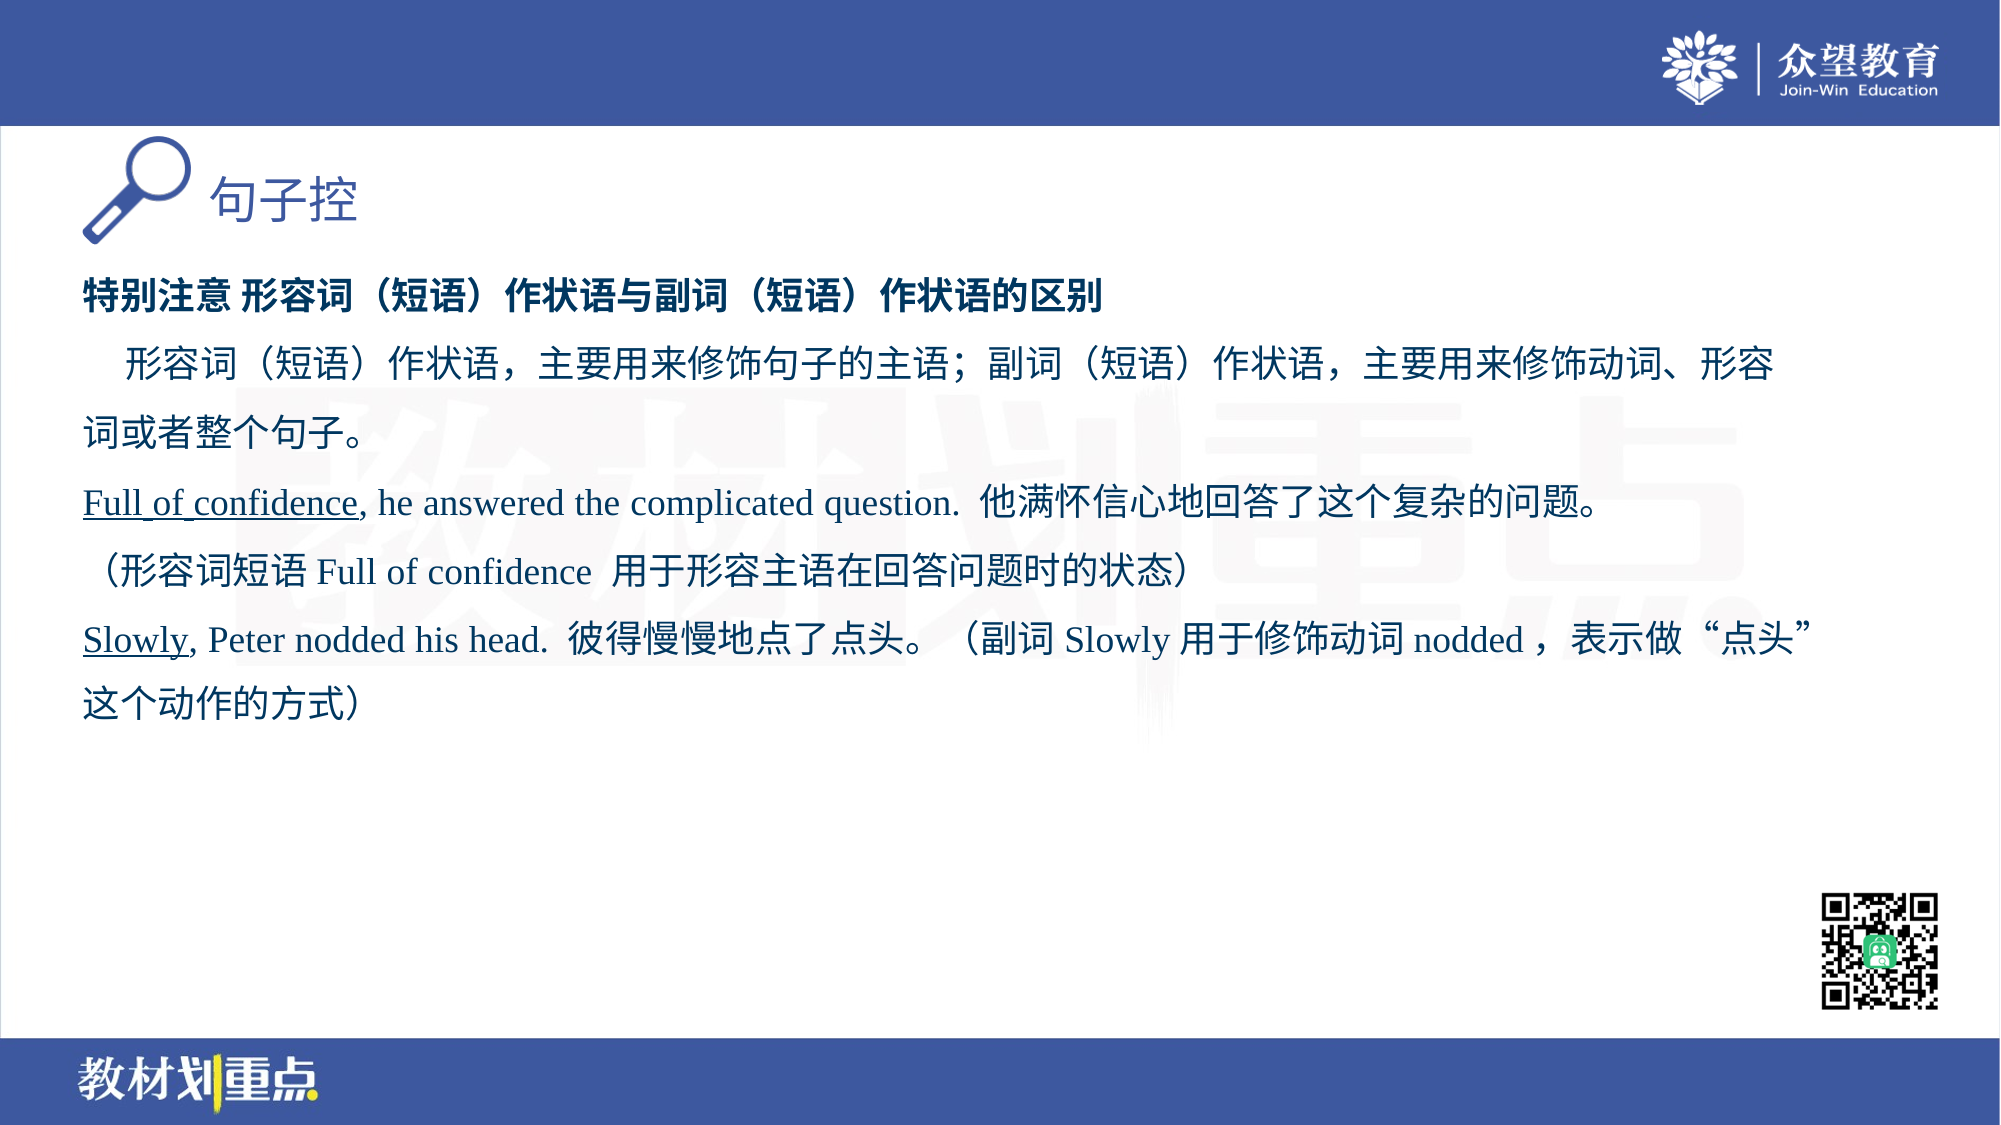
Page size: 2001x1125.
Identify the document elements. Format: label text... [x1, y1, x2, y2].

text_box 特别注意 形容词（短语）作状语与副词（短语）作状语的区别 形容词（短语）作状语，主要用来修饰句子的主语；副词（短语）作状语，主要用来修饰动词、形容 词或者整个句子。 Full of confidence, he answered the complicated question. 他满怀信心地回答了这个复杂的问题。 （形容词短语Full of confidence 用于形容主语在回答问题时的状态） Slowly, Peter nodded his head. 彼得慢慢地点了点头。（副词Slowly用于修饰动词nodded，表示做“点头” 这个动作的方式） [82, 248, 1817, 719]
picture [0, 0, 2000, 1125]
